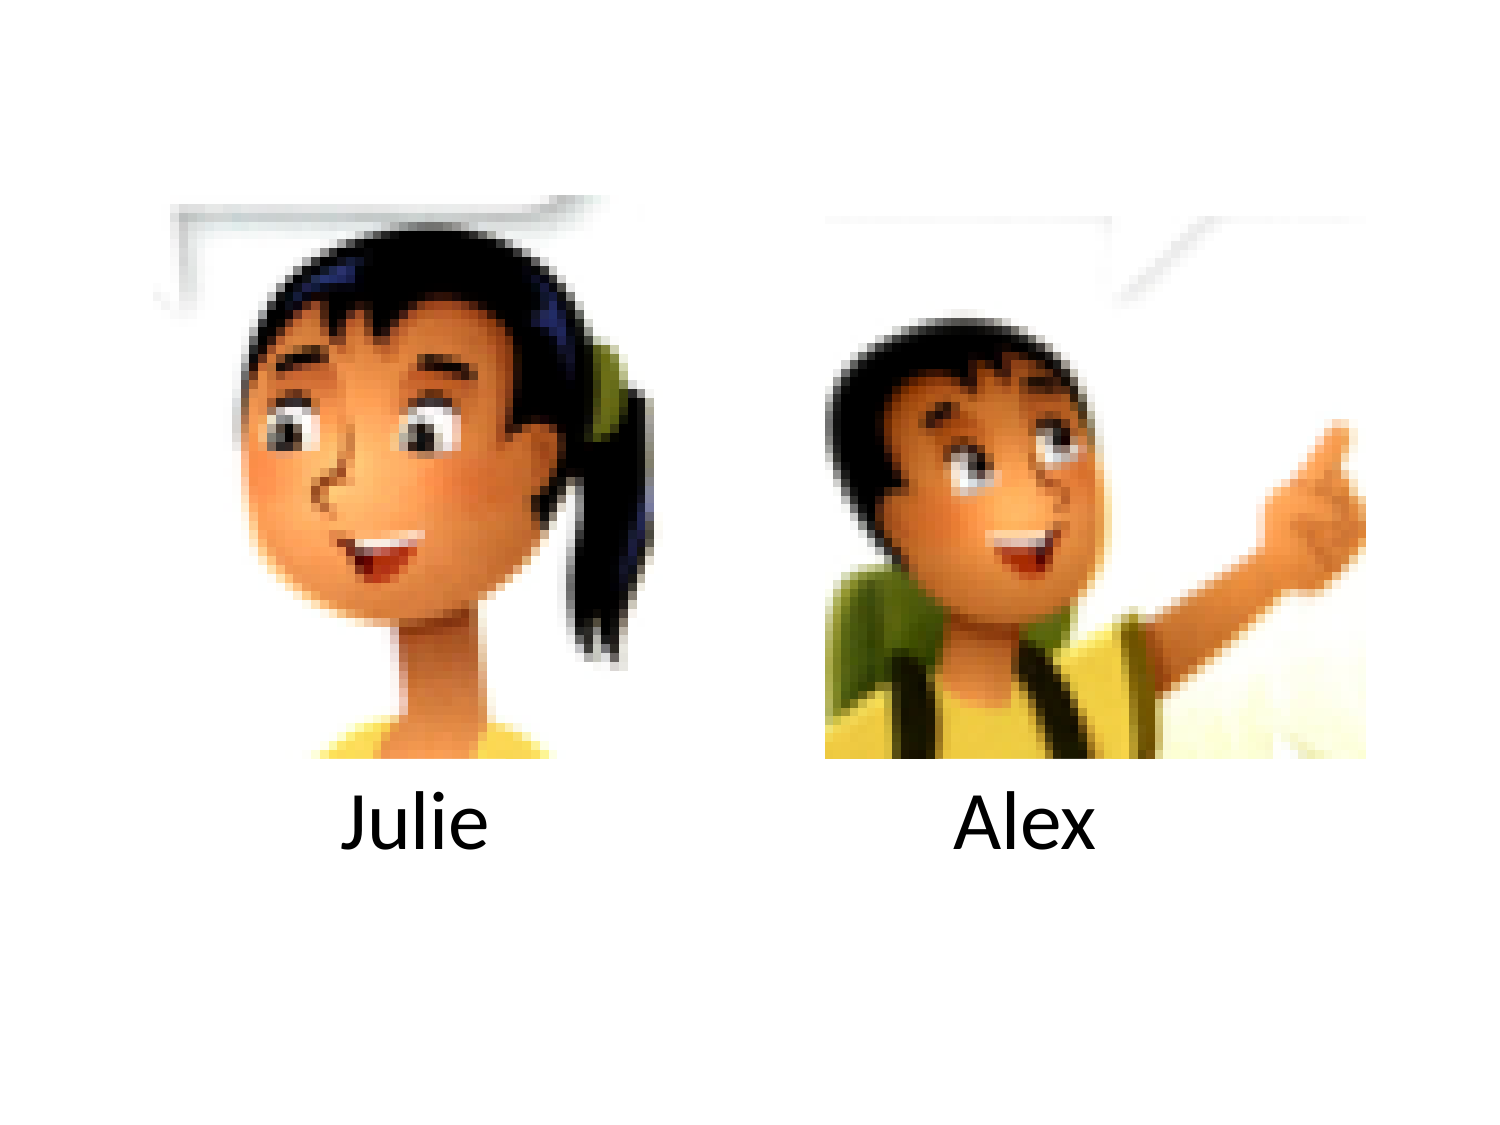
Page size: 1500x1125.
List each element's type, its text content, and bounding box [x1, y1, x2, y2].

text_box Alex [938, 766, 1112, 874]
picture [153, 187, 726, 760]
text_box Julie [326, 767, 506, 874]
picture [824, 208, 1376, 760]
